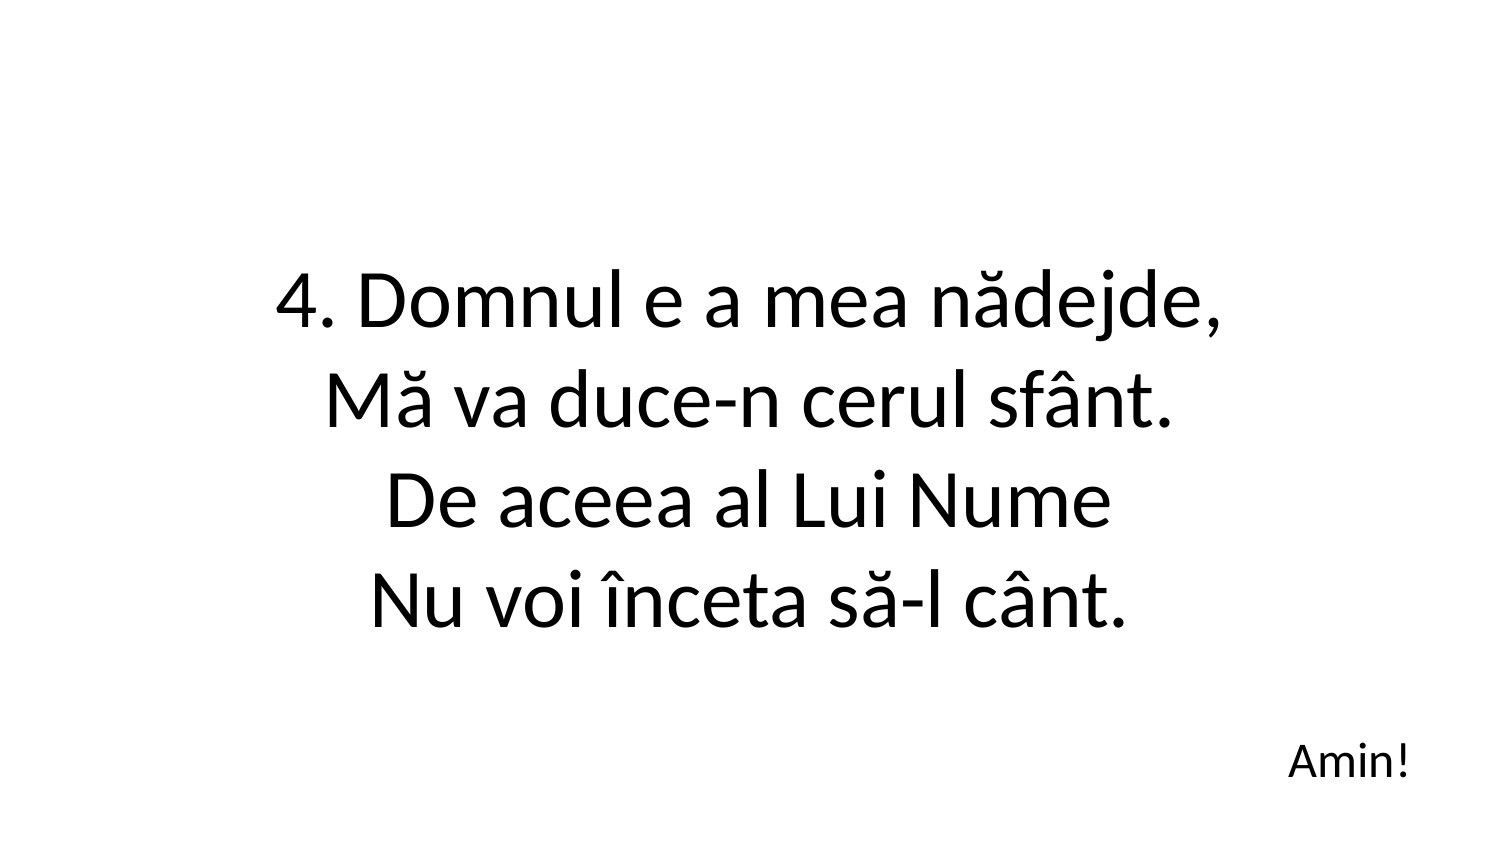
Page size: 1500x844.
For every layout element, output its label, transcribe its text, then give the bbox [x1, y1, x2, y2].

text_box 4. Domnul e a mea nădejde, Mă va duce-n cerul sfânt. De aceea al Lui Nume Nu voi înceta să-l cânt. [260, 192, 1240, 652]
text_box Amin! [1273, 674, 1427, 795]
